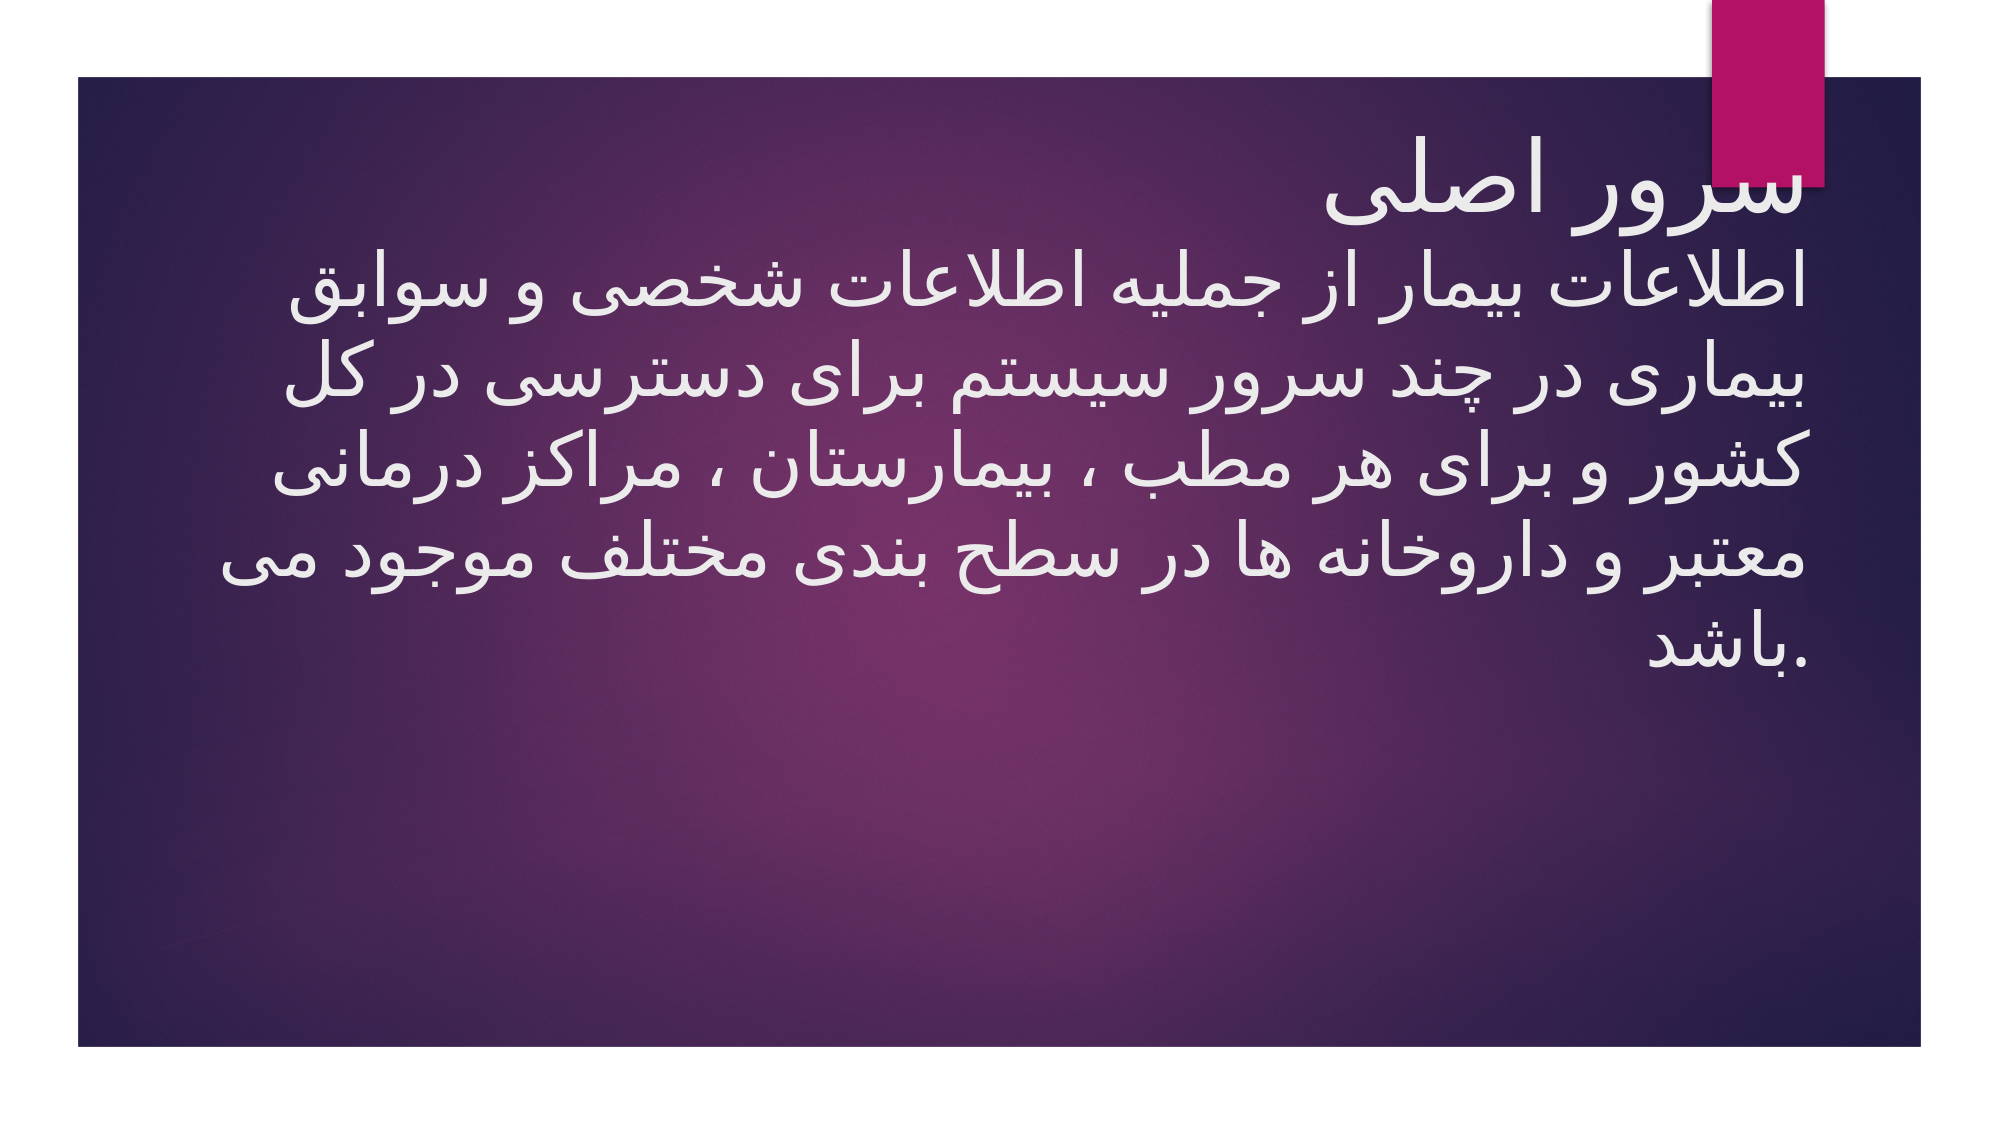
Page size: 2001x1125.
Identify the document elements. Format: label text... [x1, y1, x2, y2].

title سرور اصلی اطلاعات بیمار از جملیه اطلاعات شخصی و سوابق بیماری در چند سرور سیستم برای دسترسی در کل کشور و برای هر مطب ، بیمارستان ، مراکز درمانی معتبر و داروخانه ها در سطح بندی مختلف موجود می باشد. [189, 231, 1827, 960]
